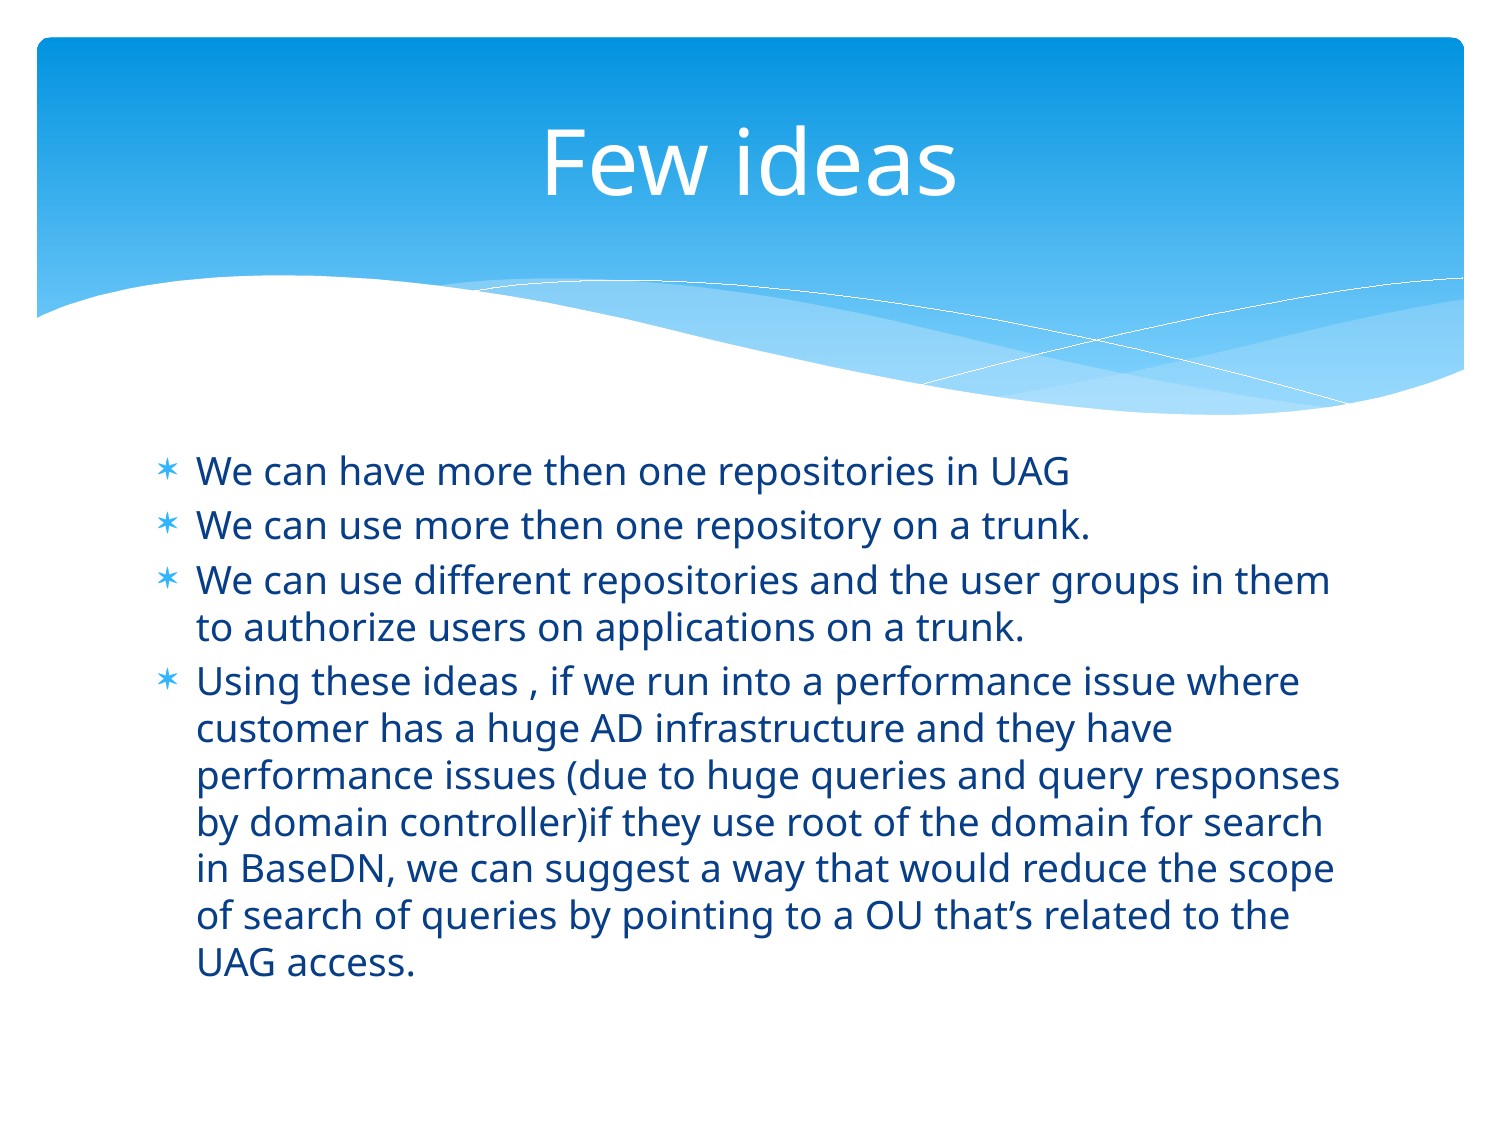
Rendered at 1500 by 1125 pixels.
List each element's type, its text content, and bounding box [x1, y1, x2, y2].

title Few ideas [75, 55, 1425, 261]
list We can have more then one repositories in UAG We can use more then one repository on a trunk. We can use different repositories and the user groups in them to authorize users on applications on a trunk. Using these ideas , if we run into a performance issue where customer has a huge AD infrastructure and they have performance issues (due to huge queries and query responses by domain controller)if they use root of the domain for search in BaseDN, we can suggest a way that would reduce the scope of search of queries by pointing to a OU that’s related to the UAG access. [143, 438, 1359, 1005]
